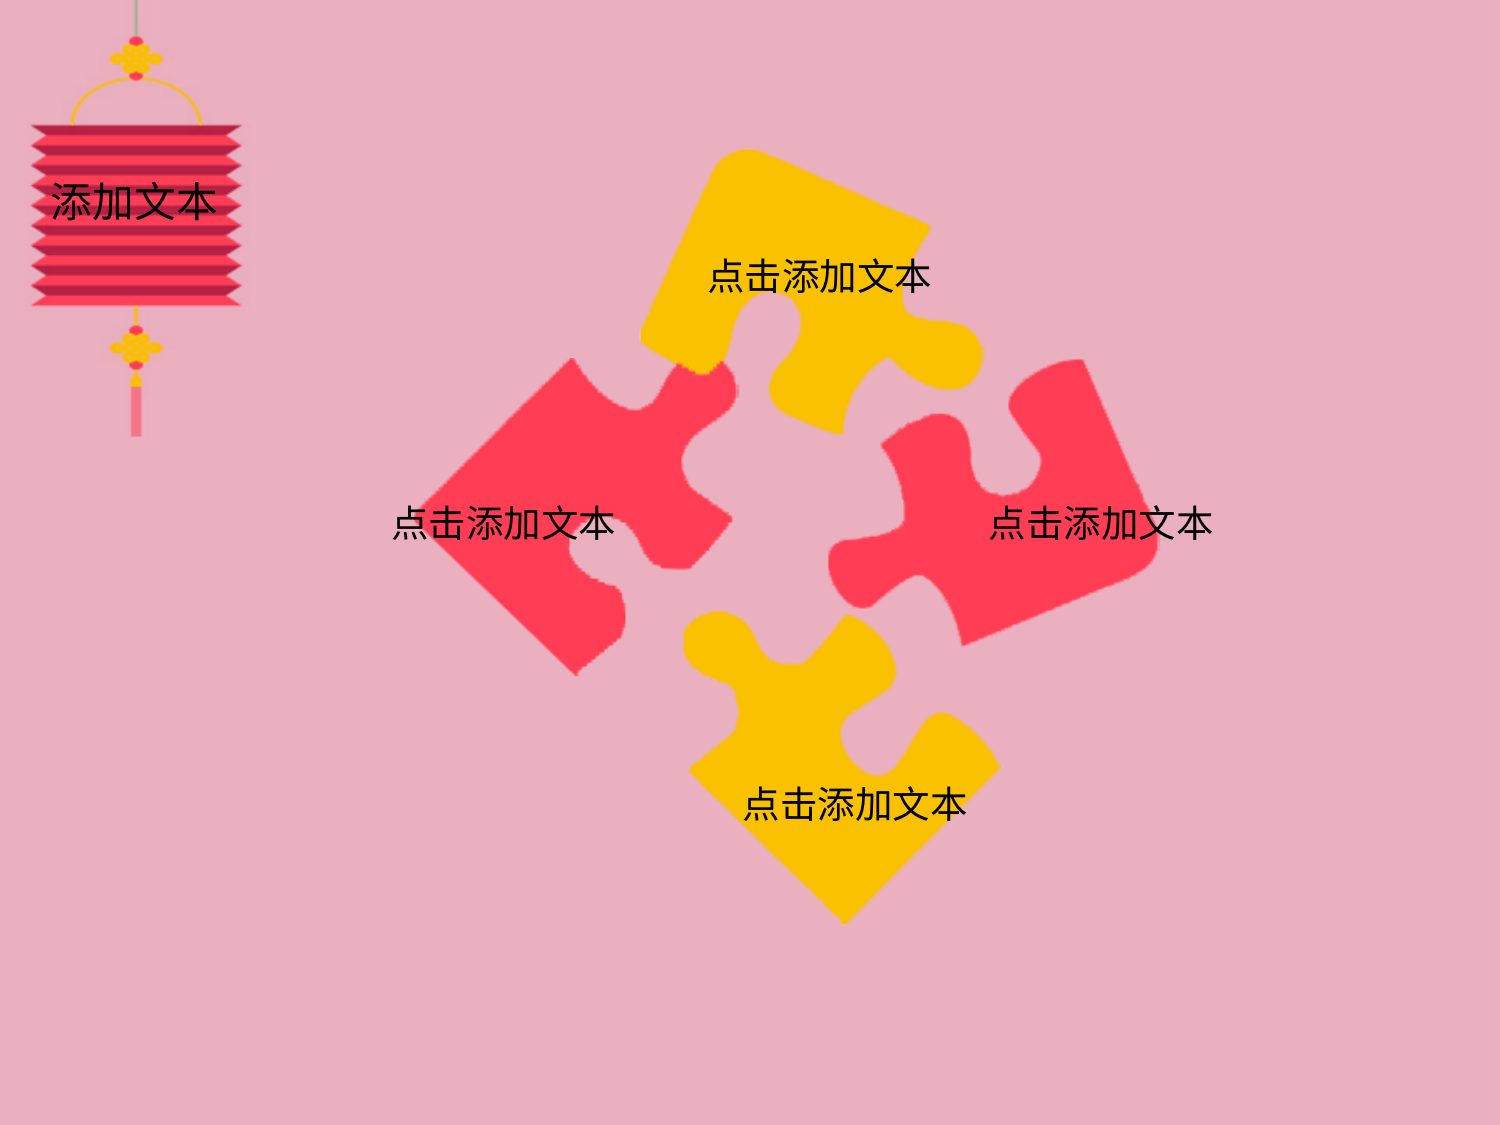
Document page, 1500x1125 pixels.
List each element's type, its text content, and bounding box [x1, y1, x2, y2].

text_box 点击添加文本 [1180, 492, 1229, 552]
picture [0, 0, 1500, 1125]
text_box 添加文本 [36, 168, 233, 234]
